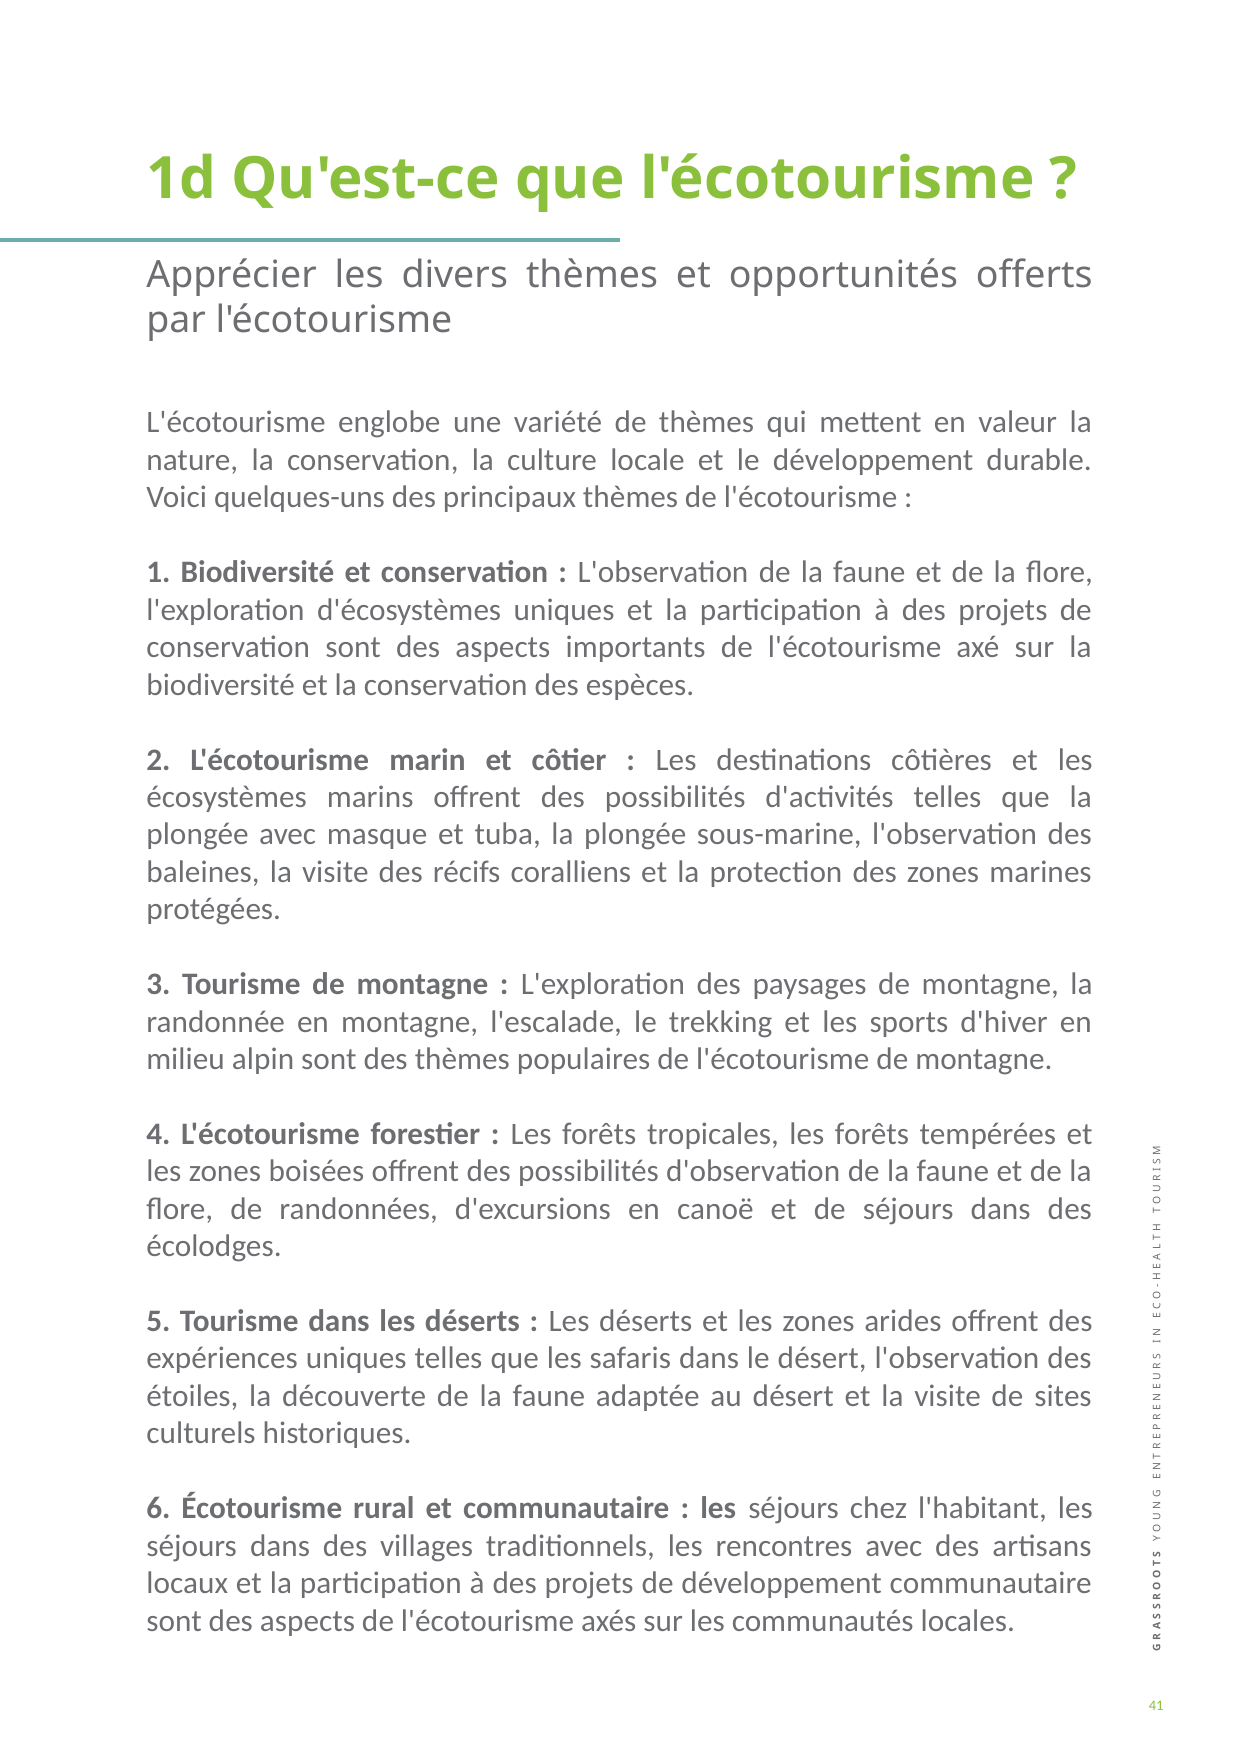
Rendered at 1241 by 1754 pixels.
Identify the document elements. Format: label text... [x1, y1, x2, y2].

list Apprécier les divers thèmes et opportunités offerts par l'écotourisme [131, 242, 1109, 371]
list 1d Qu'est-ce que l'écotourisme ? [131, 132, 1109, 242]
slide_number 41 [1125, 1666, 1187, 1743]
text_box [0, 1359, 832, 1754]
list L'écotourisme englobe une variété de thèmes qui mettent en valeur la nature, la conservation, la culture locale et le développement durable. Voici quelques-uns des principaux thèmes de l'écotourisme : 1. Biodiversité et conservation : L'observation de la faune et de la flore, l'exploration d'écosystèmes uniques et la participation à des projets de conservation sont des aspects importants de l'écotourisme axé sur la biodiversité et la conservation des espèces. 2. L'écotourisme marin et côtier : Les destinations côtières et les écosystèmes marins offrent des possibilités d'activités telles que la plongée avec masque et tuba, la plongée sous-marine, l'observation des baleines, la visite des récifs coralliens et la protection des zones marines protégées. 3. Tourisme de montagne : L'exploration des paysages de montagne, la randonnée en montagne, l'escalade, le trekking et les sports d'hiver en milieu alpin sont des thèmes populaires de l'écotourisme de montagne. 4. L'écotourisme forestier : Les forêts tropicales, les forêts tempérées et les zones boisées offrent des possibilités d'observation de la faune et de la flore, de randonnées, d'excursions en canoë et de séjours dans des écolodges. 5. Tourisme dans les déserts : Les déserts et les zones arides offrent des expériences uniques telles que les safaris dans le désert, l'observation des étoiles, la découverte de la faune adaptée au désert et la visite de sites culturels historiques. 6. Écotourisme rural et communautaire : les séjours chez l'habitant, les séjours dans des villages traditionnels, les rencontres avec des artisans locaux et la participation à des projets de développement communautaire sont des aspects de l'écotourisme axés sur les communautés locales. [131, 394, 1109, 1609]
